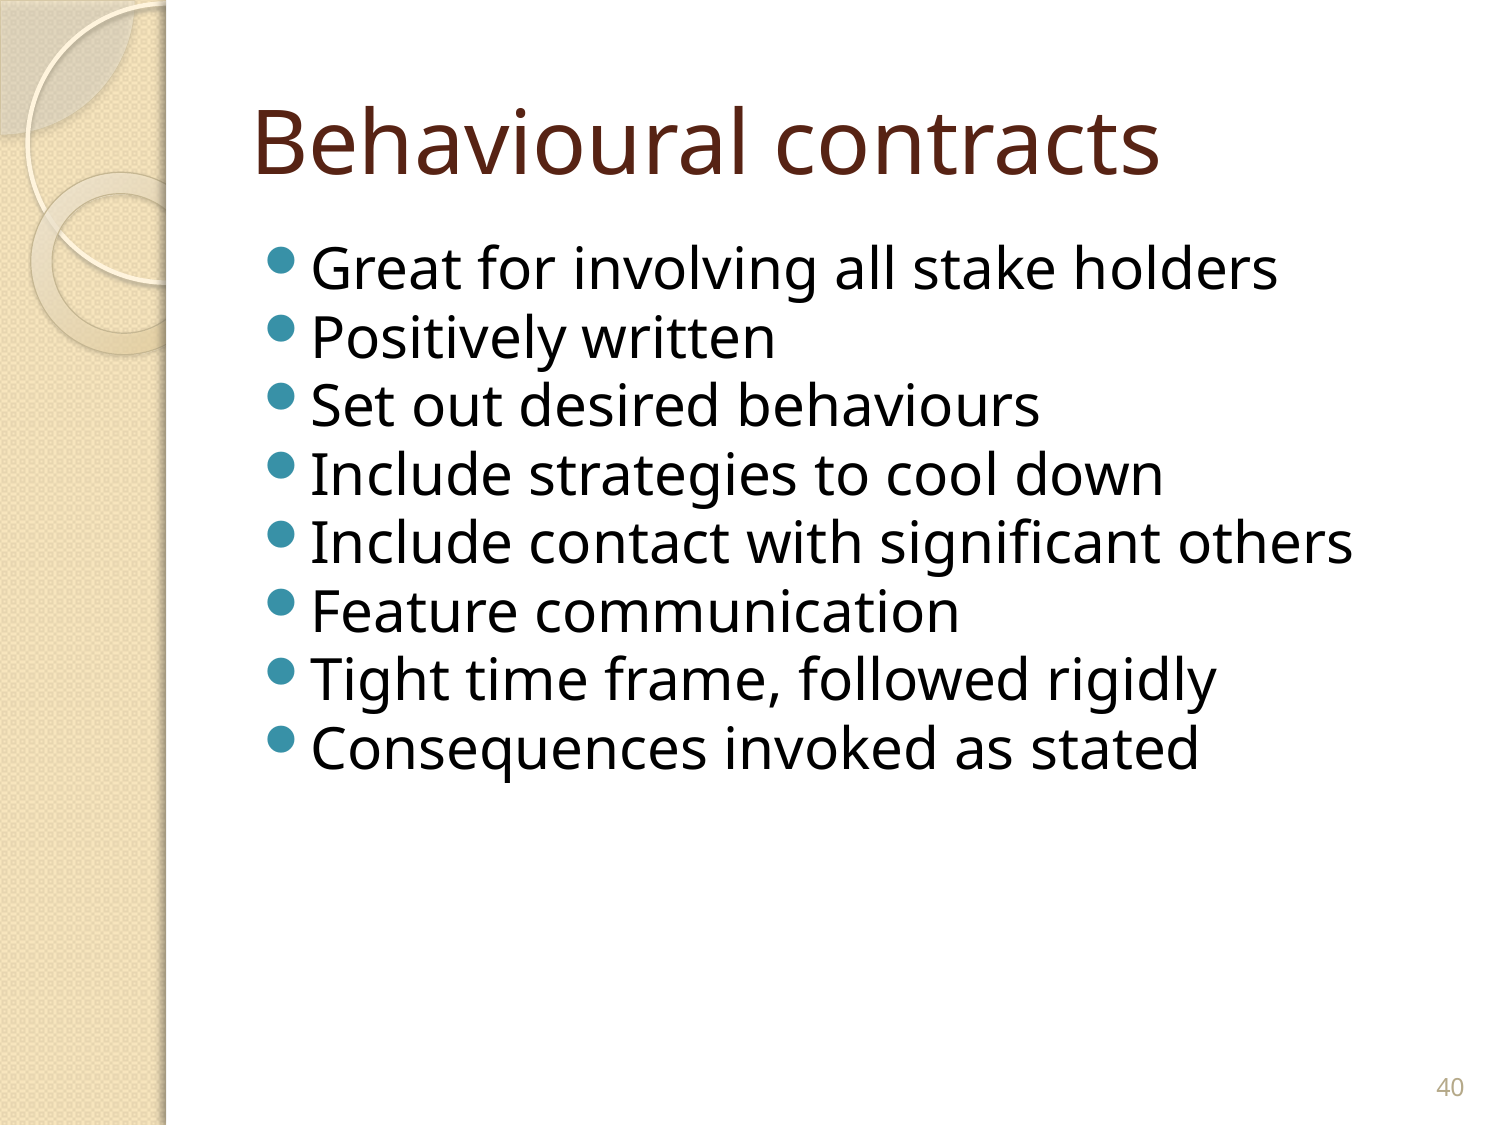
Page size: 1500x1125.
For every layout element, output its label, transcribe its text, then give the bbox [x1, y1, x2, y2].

list Great for involving all stake holders Positively written Set out desired behaviours Include strategies to cool down Include contact with significant others Feature communication Tight time frame, followed rigidly Consequences invoked as stated [235, 237, 1466, 1025]
slide_number 40 [1413, 1034, 1488, 1113]
title Behavioural contracts [235, 45, 1466, 233]
